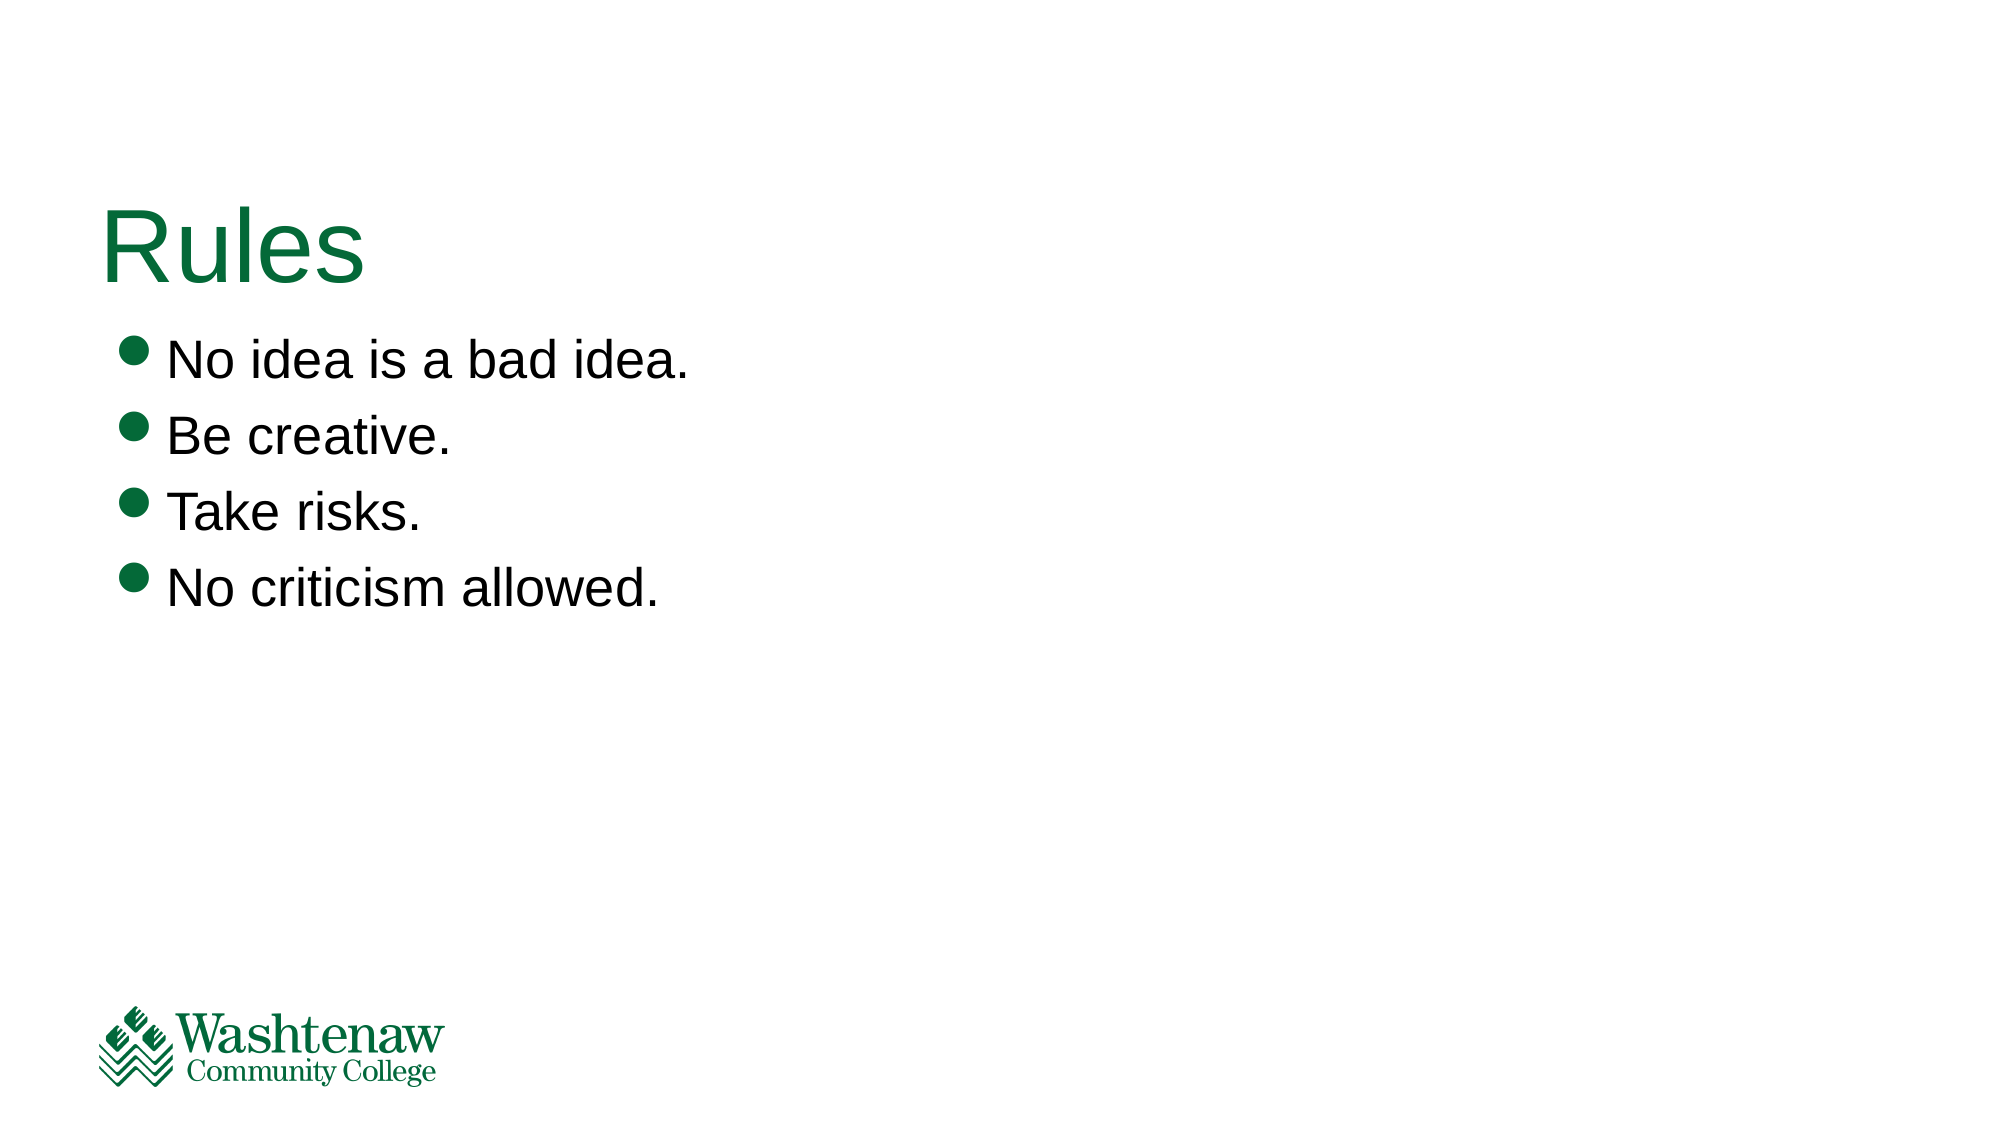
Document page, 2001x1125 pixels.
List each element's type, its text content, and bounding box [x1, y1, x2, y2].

picture [99, 1038, 445, 1087]
title Rules [99, 115, 1900, 303]
list No idea is a bad idea. Be creative. Take risks. No criticism allowed. [99, 317, 1900, 1038]
